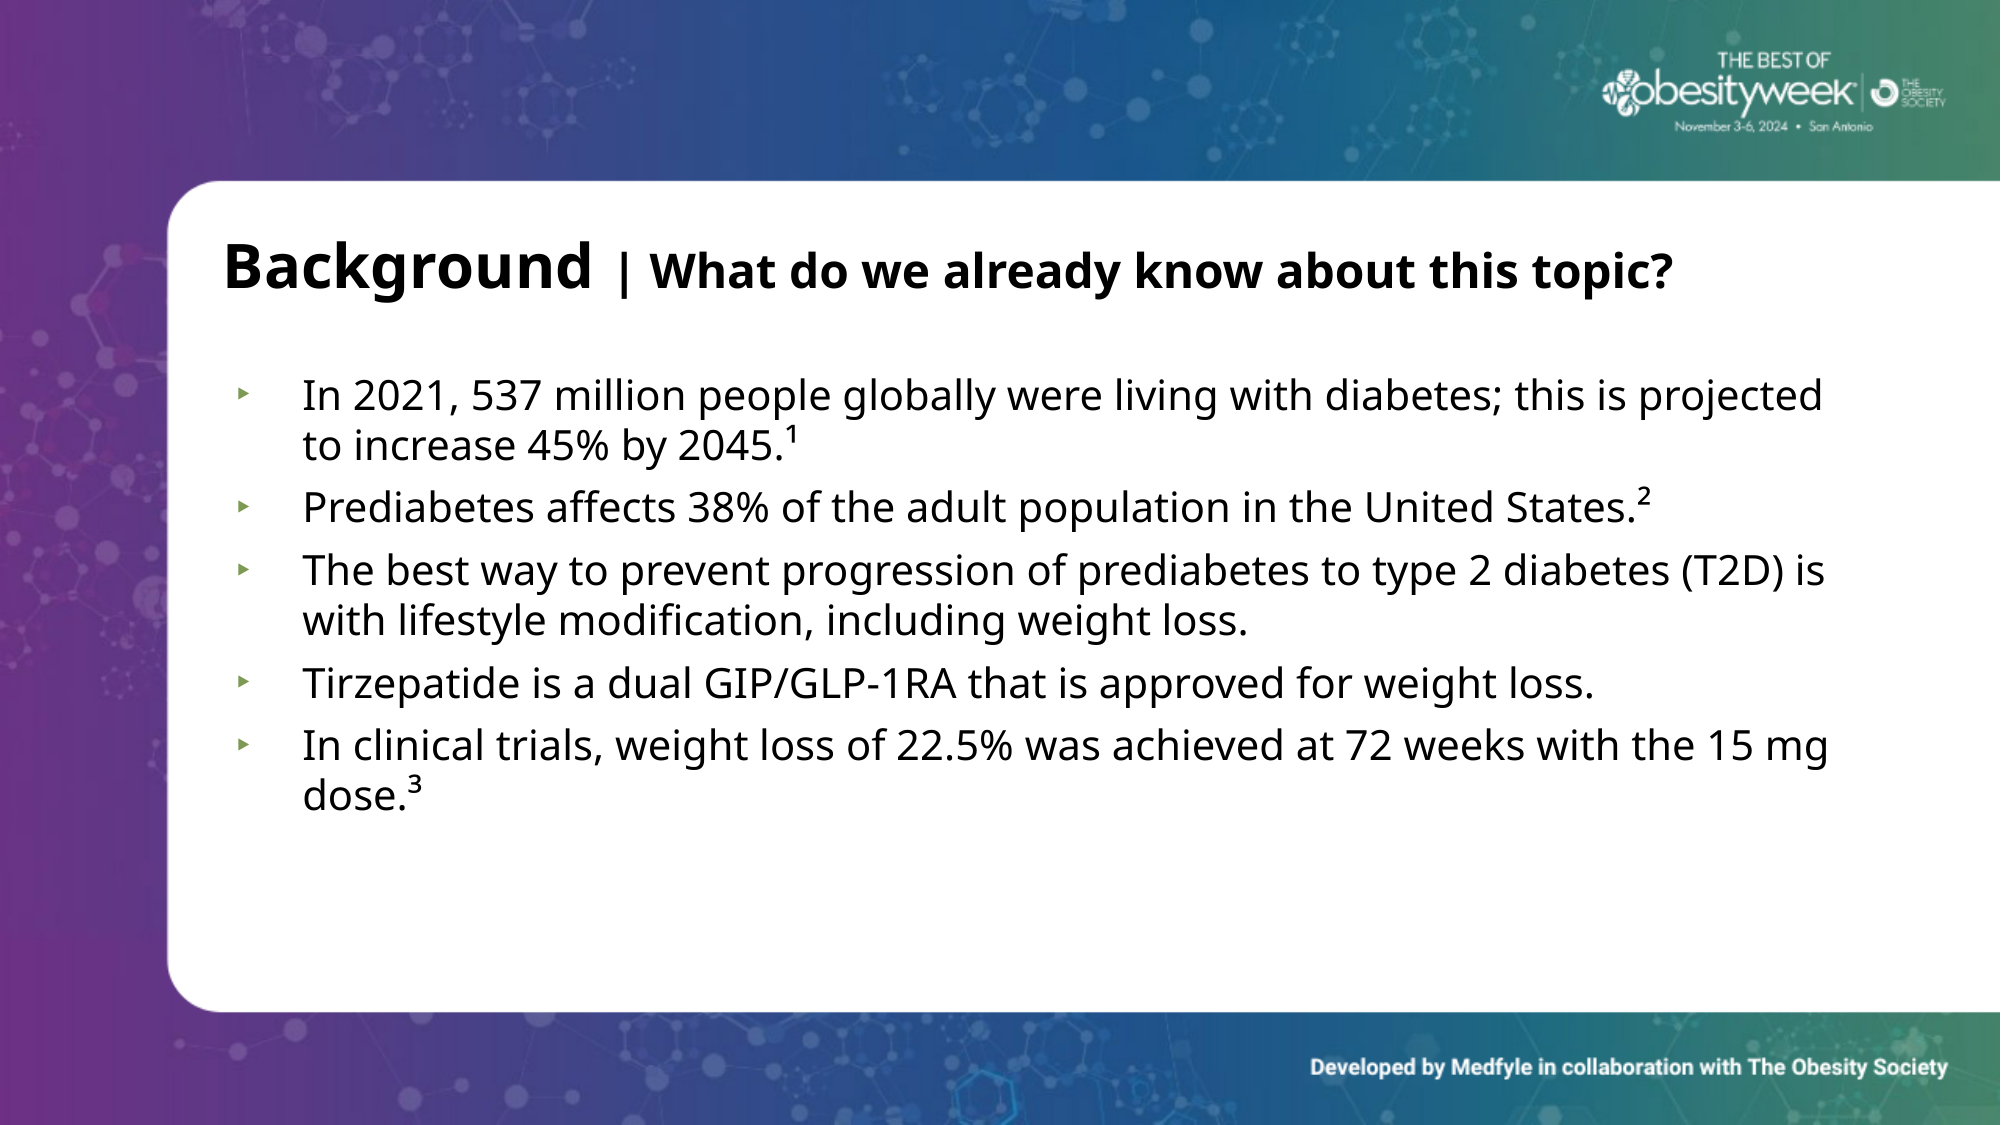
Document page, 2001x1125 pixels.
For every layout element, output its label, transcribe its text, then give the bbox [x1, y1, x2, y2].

title Background | What do we already know about this topic? [207, 211, 1918, 326]
list In 2021, 537 million people globally were living with diabetes; this is projected to increase 45% by 2045.¹ Prediabetes affects 38% of the adult population in the United States.² The best way to prevent progression of prediabetes to type 2 diabetes (T2D) is with lifestyle modification, including weight loss. Tirzepatide is a dual GIP/GLP-1RA that is approved for weight loss. In clinical trials, weight loss of 22.5% was achieved at 72 weeks with the 15 mg dose.³ [212, 360, 1863, 914]
picture [0, 0, 2000, 1125]
